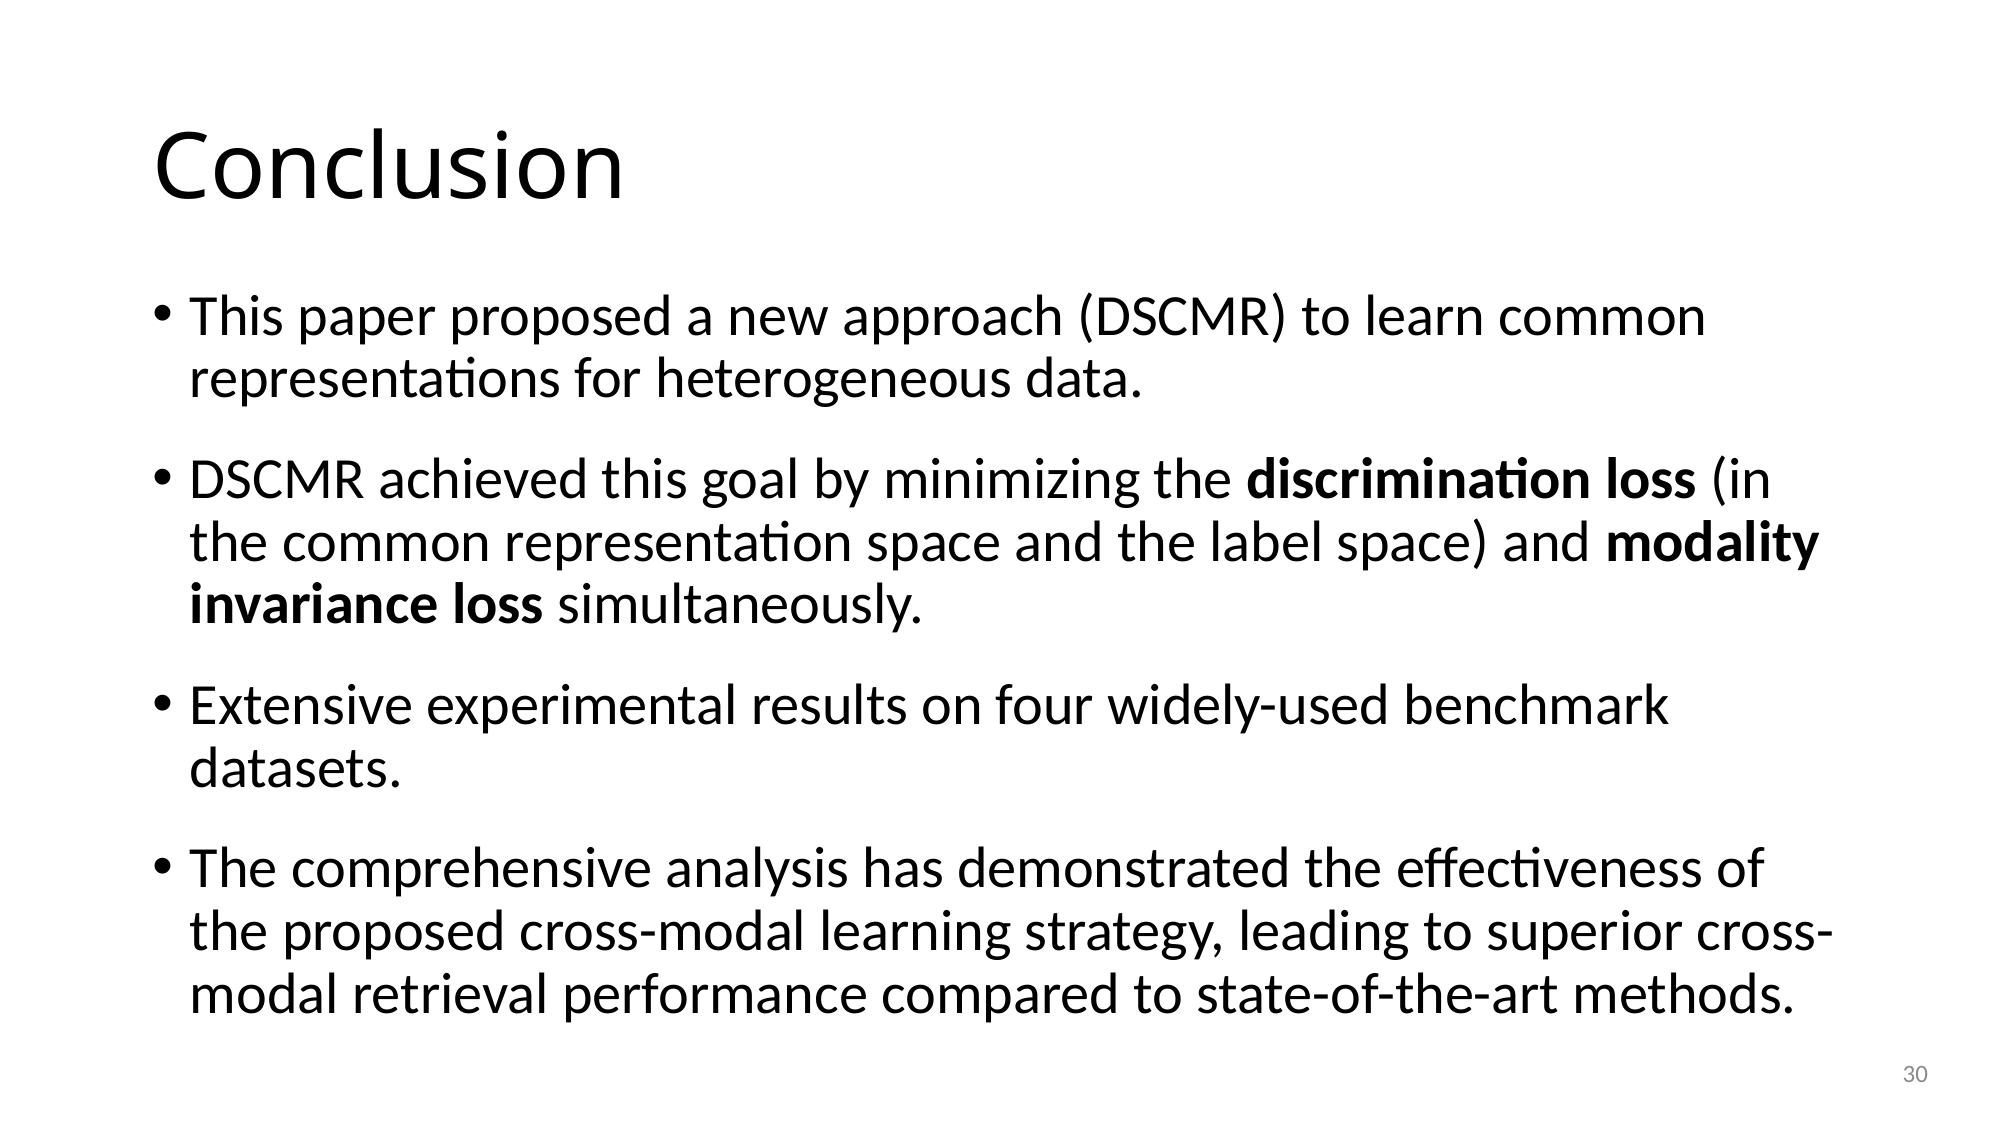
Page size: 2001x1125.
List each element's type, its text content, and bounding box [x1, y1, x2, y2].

list This paper proposed a new approach (DSCMR) to learn common representations for heterogeneous data. DSCMR achieved this goal by minimizing the discrimination loss (in the common representation space and the label space) and modality invariance loss simultaneously. Extensive experimental results on four widely-used benchmark datasets. The comprehensive analysis has demonstrated the effectiveness of the proposed cross-modal learning strategy, leading to superior cross-modal retrieval performance compared to state-of-the-art methods. [137, 277, 1863, 1073]
slide_number 30 [1493, 1042, 1944, 1103]
title Conclusion [137, 59, 1863, 277]
